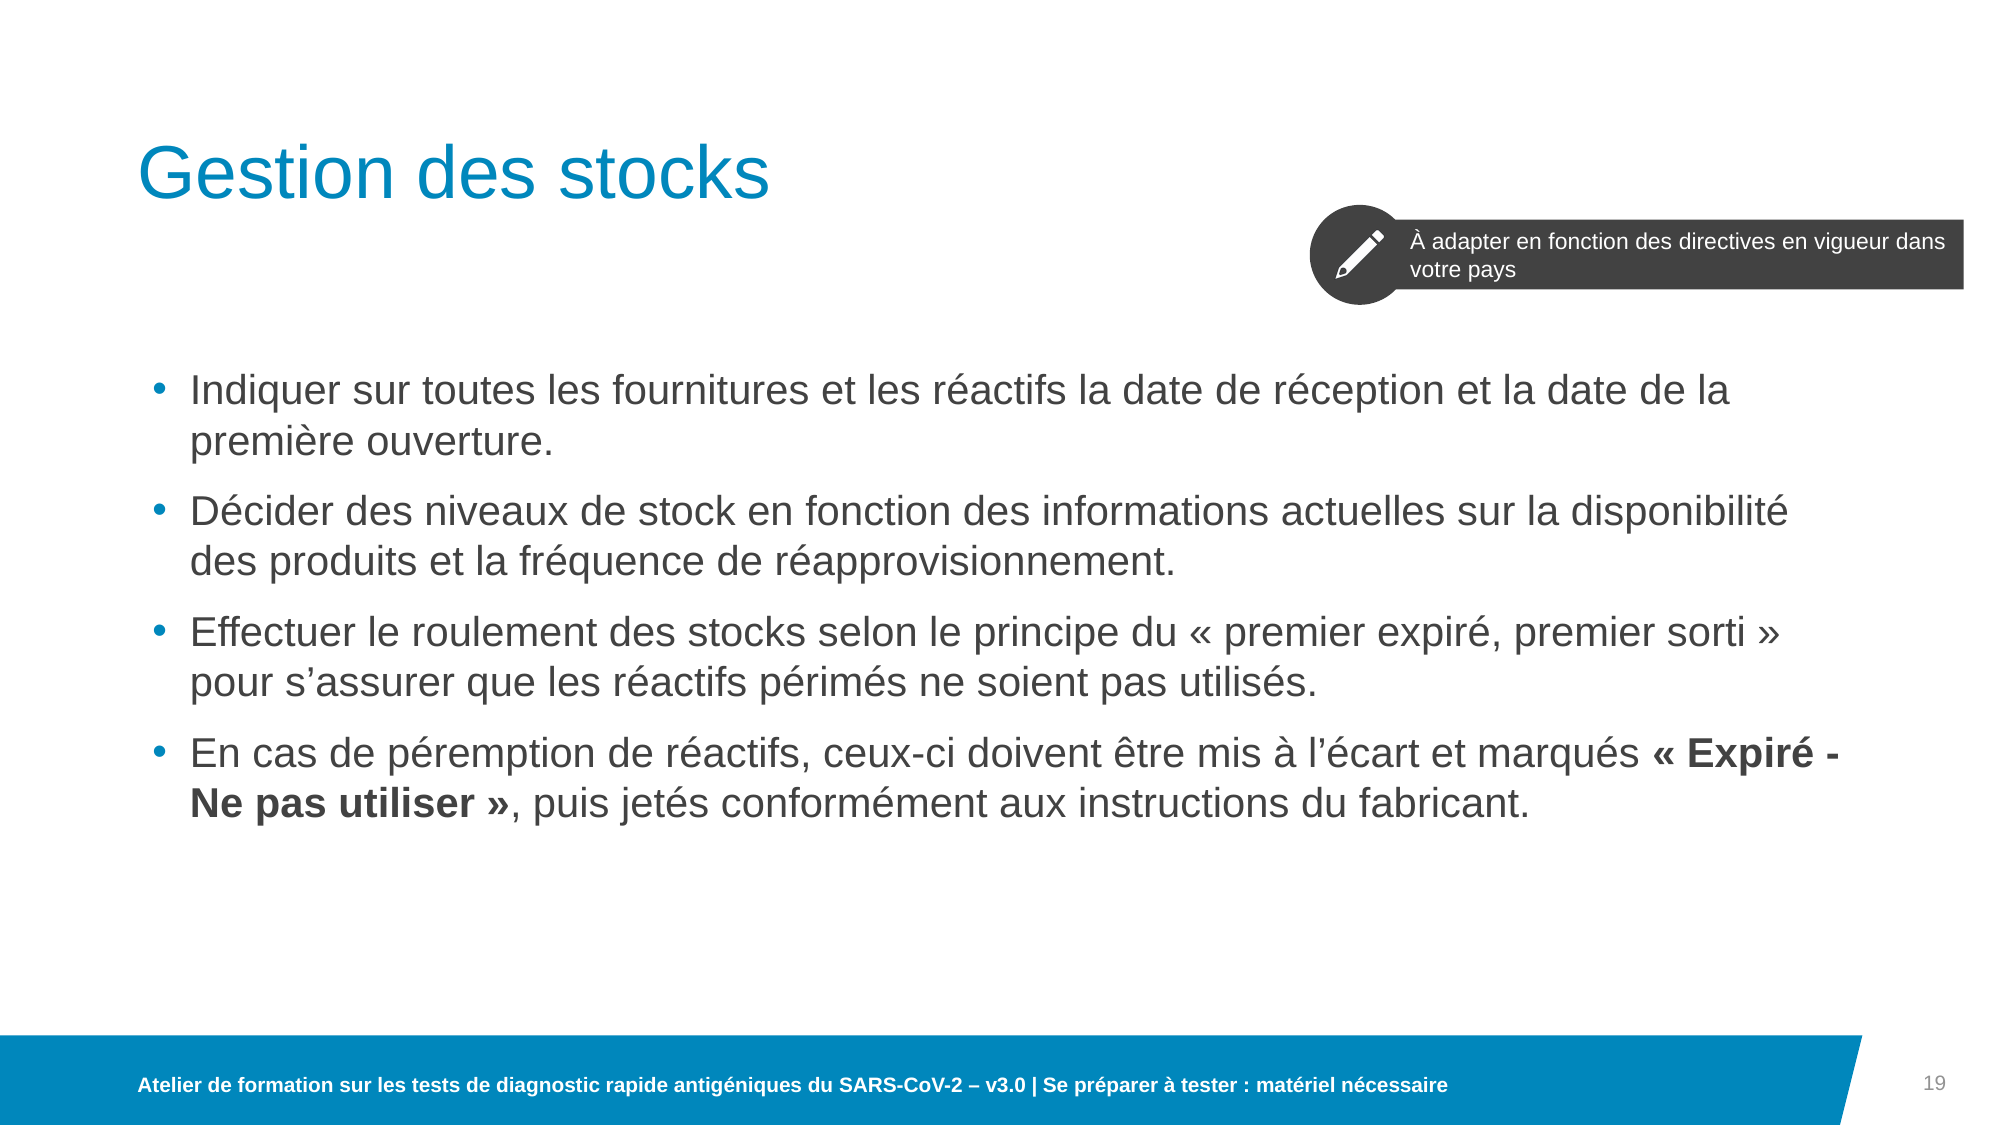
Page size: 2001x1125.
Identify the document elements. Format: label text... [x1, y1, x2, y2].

footer Atelier de formation sur les tests de diagnostic rapide antigéniques du SARS-CoV-2 – v3.0 | Se préparer à tester : matériel nécessaire [137, 1042, 1536, 1125]
list Indiquer sur toutes les fournitures et les réactifs la date de réception et la date de la première ouverture. Décider des niveaux de stock en fonction des informations actuelles sur la disponibilité des produits et la fréquence de réapprovisionnement. Effectuer le roulement des stocks selon le principe du « premier expiré, premier sorti » pour s’assurer que les réactifs périmés ne soient pas utilisés. En cas de péremption de réactifs, ceux-ci doivent être mis à l’écart et marqués « Expiré - Ne pas utiliser », puis jetés conformément aux instructions du fabricant. [137, 284, 1863, 1014]
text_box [1310, 205, 1964, 304]
slide_number 19 [1862, 1035, 1947, 1125]
title Gestion des stocks [137, 59, 1863, 215]
